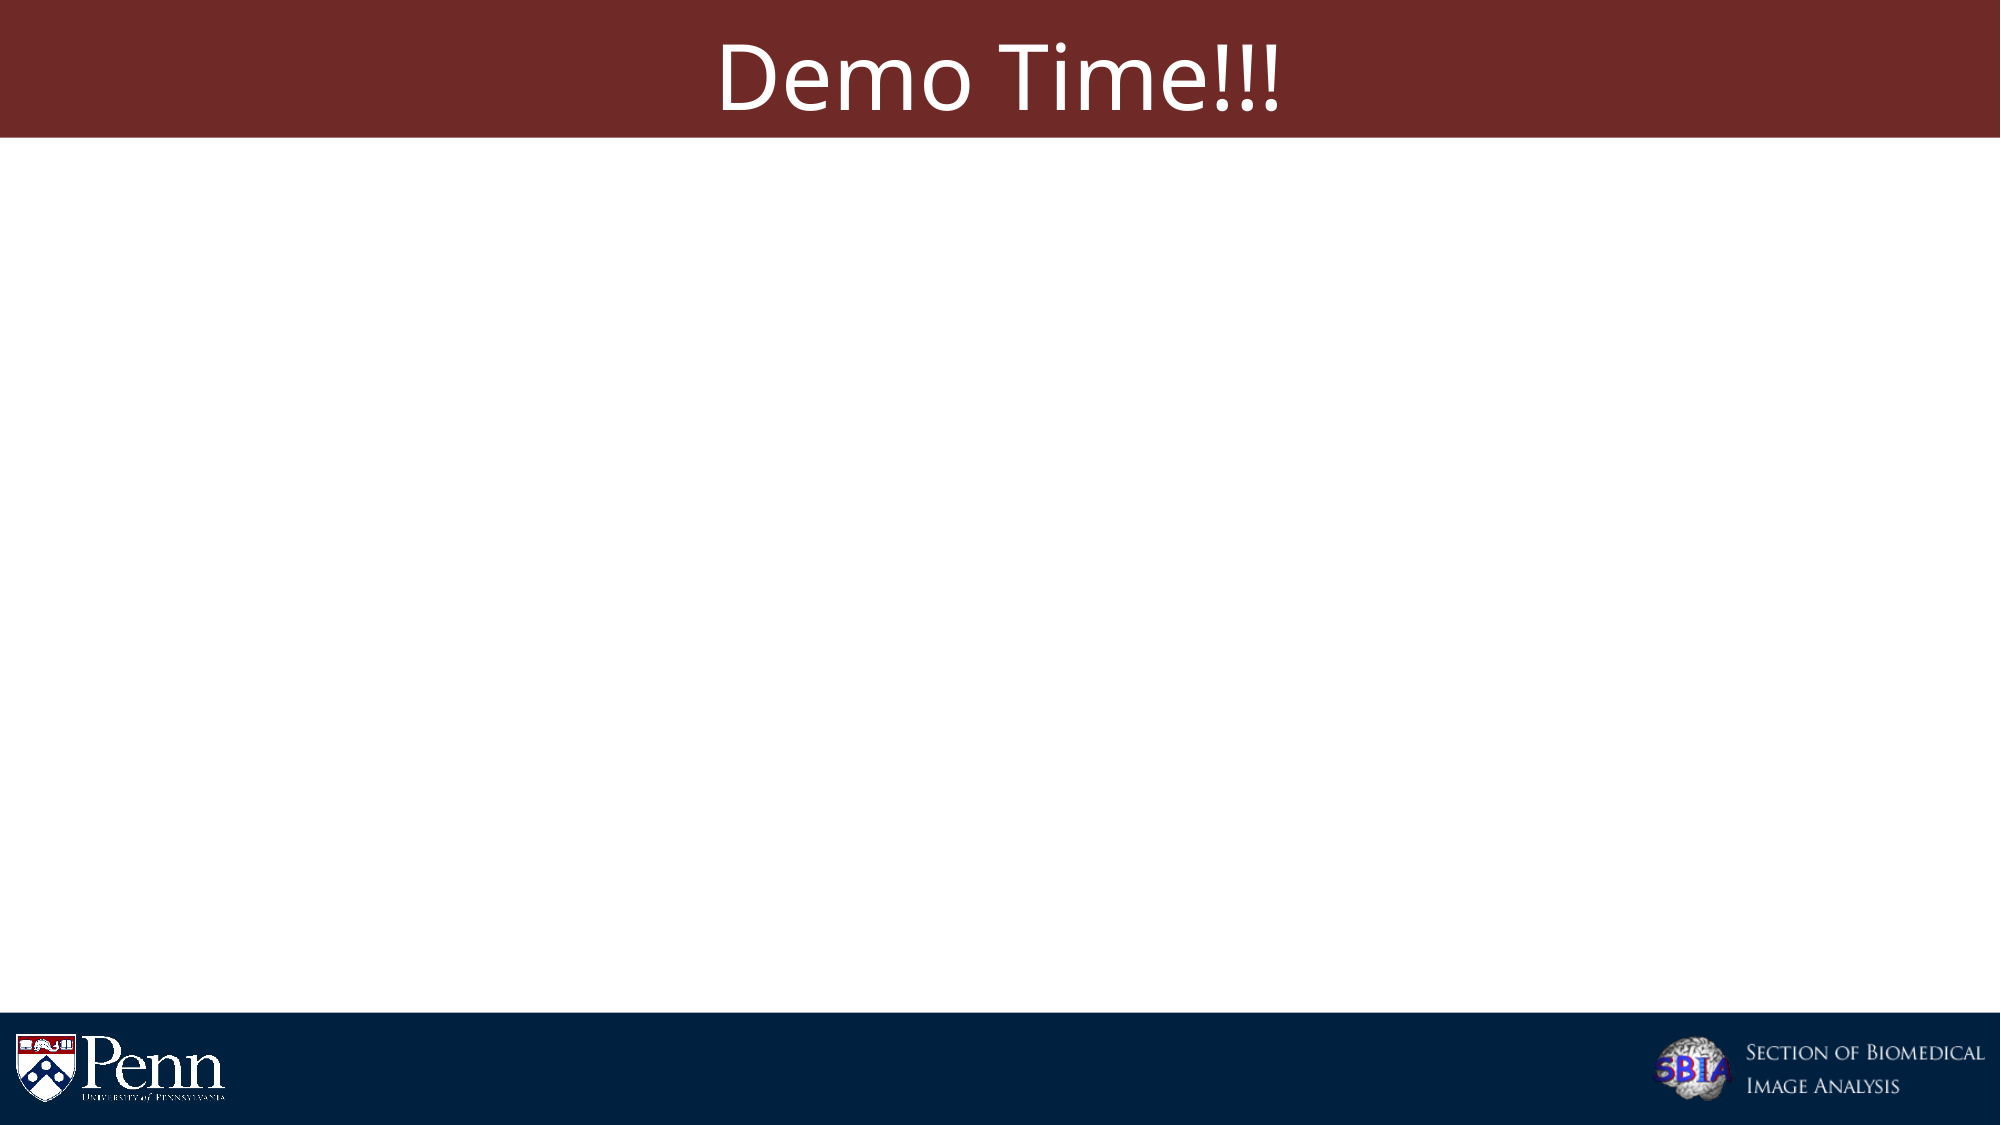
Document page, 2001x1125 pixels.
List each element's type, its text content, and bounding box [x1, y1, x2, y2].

picture [1652, 1035, 1985, 1102]
title Demo Time!!! [46, 0, 1954, 138]
picture [16, 1034, 225, 1103]
